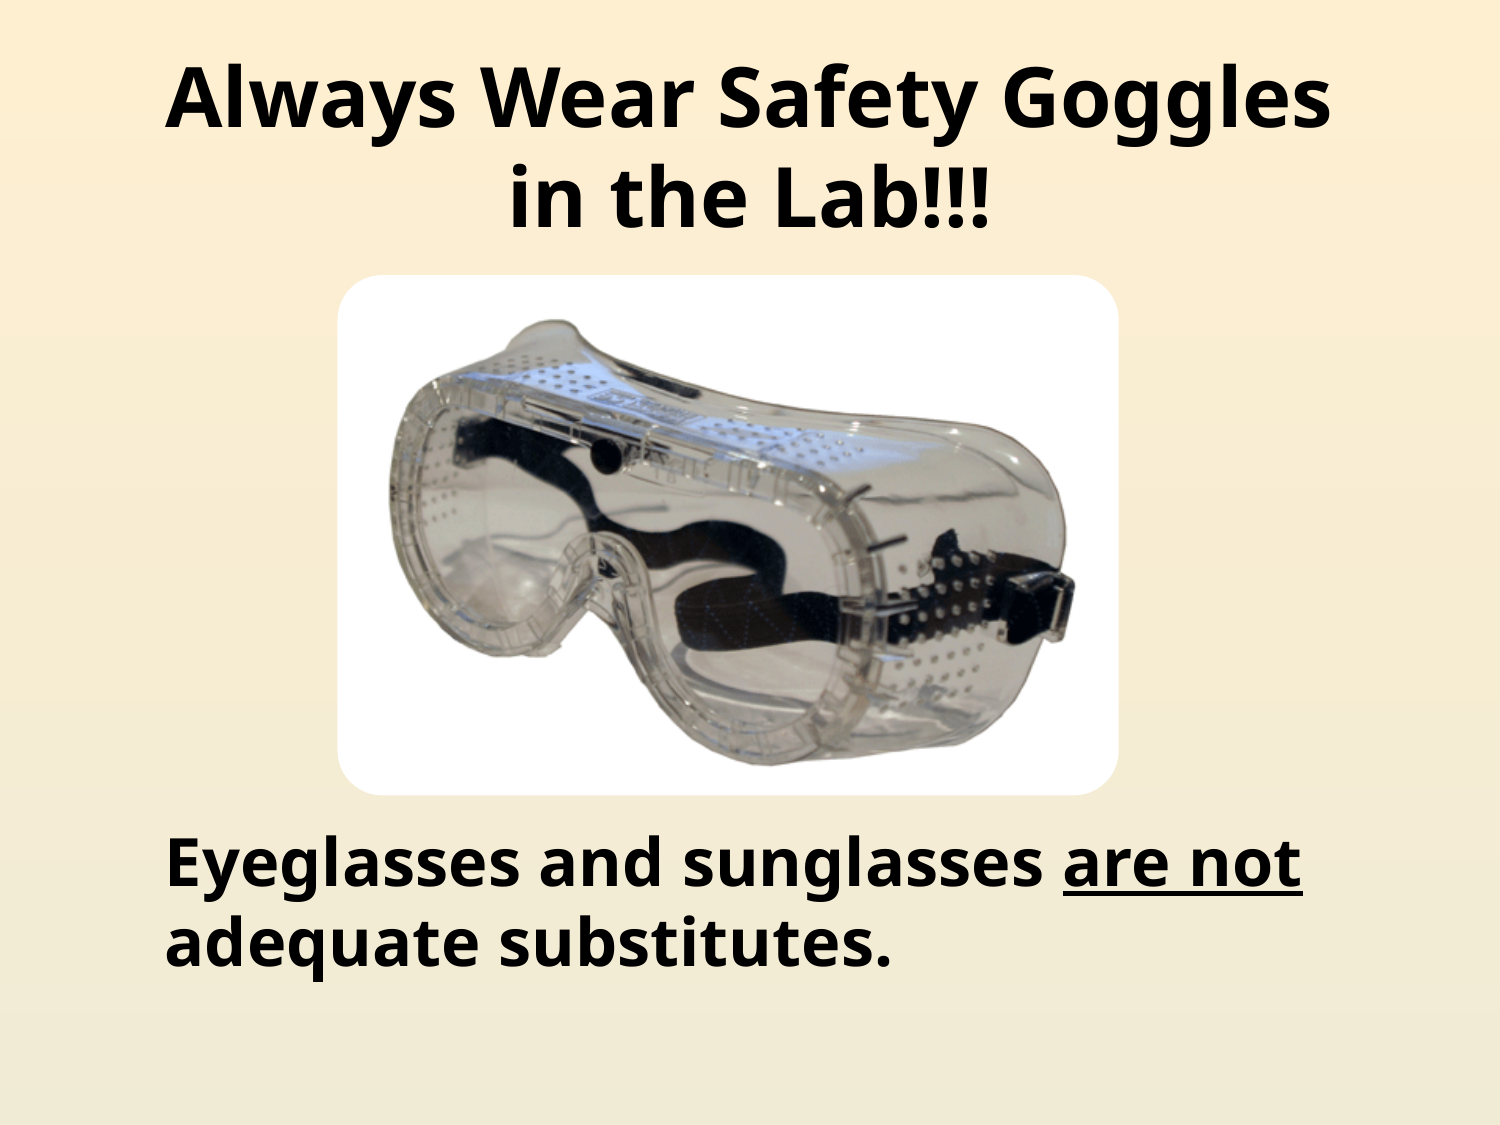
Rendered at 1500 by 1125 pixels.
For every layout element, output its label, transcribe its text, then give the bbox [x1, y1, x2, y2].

picture [337, 274, 1119, 796]
text_box Eyeglasses and sunglasses are not adequate substitutes. [150, 812, 1325, 988]
title Always Wear Safety Goggles in the Lab!!! [112, 0, 1388, 288]
